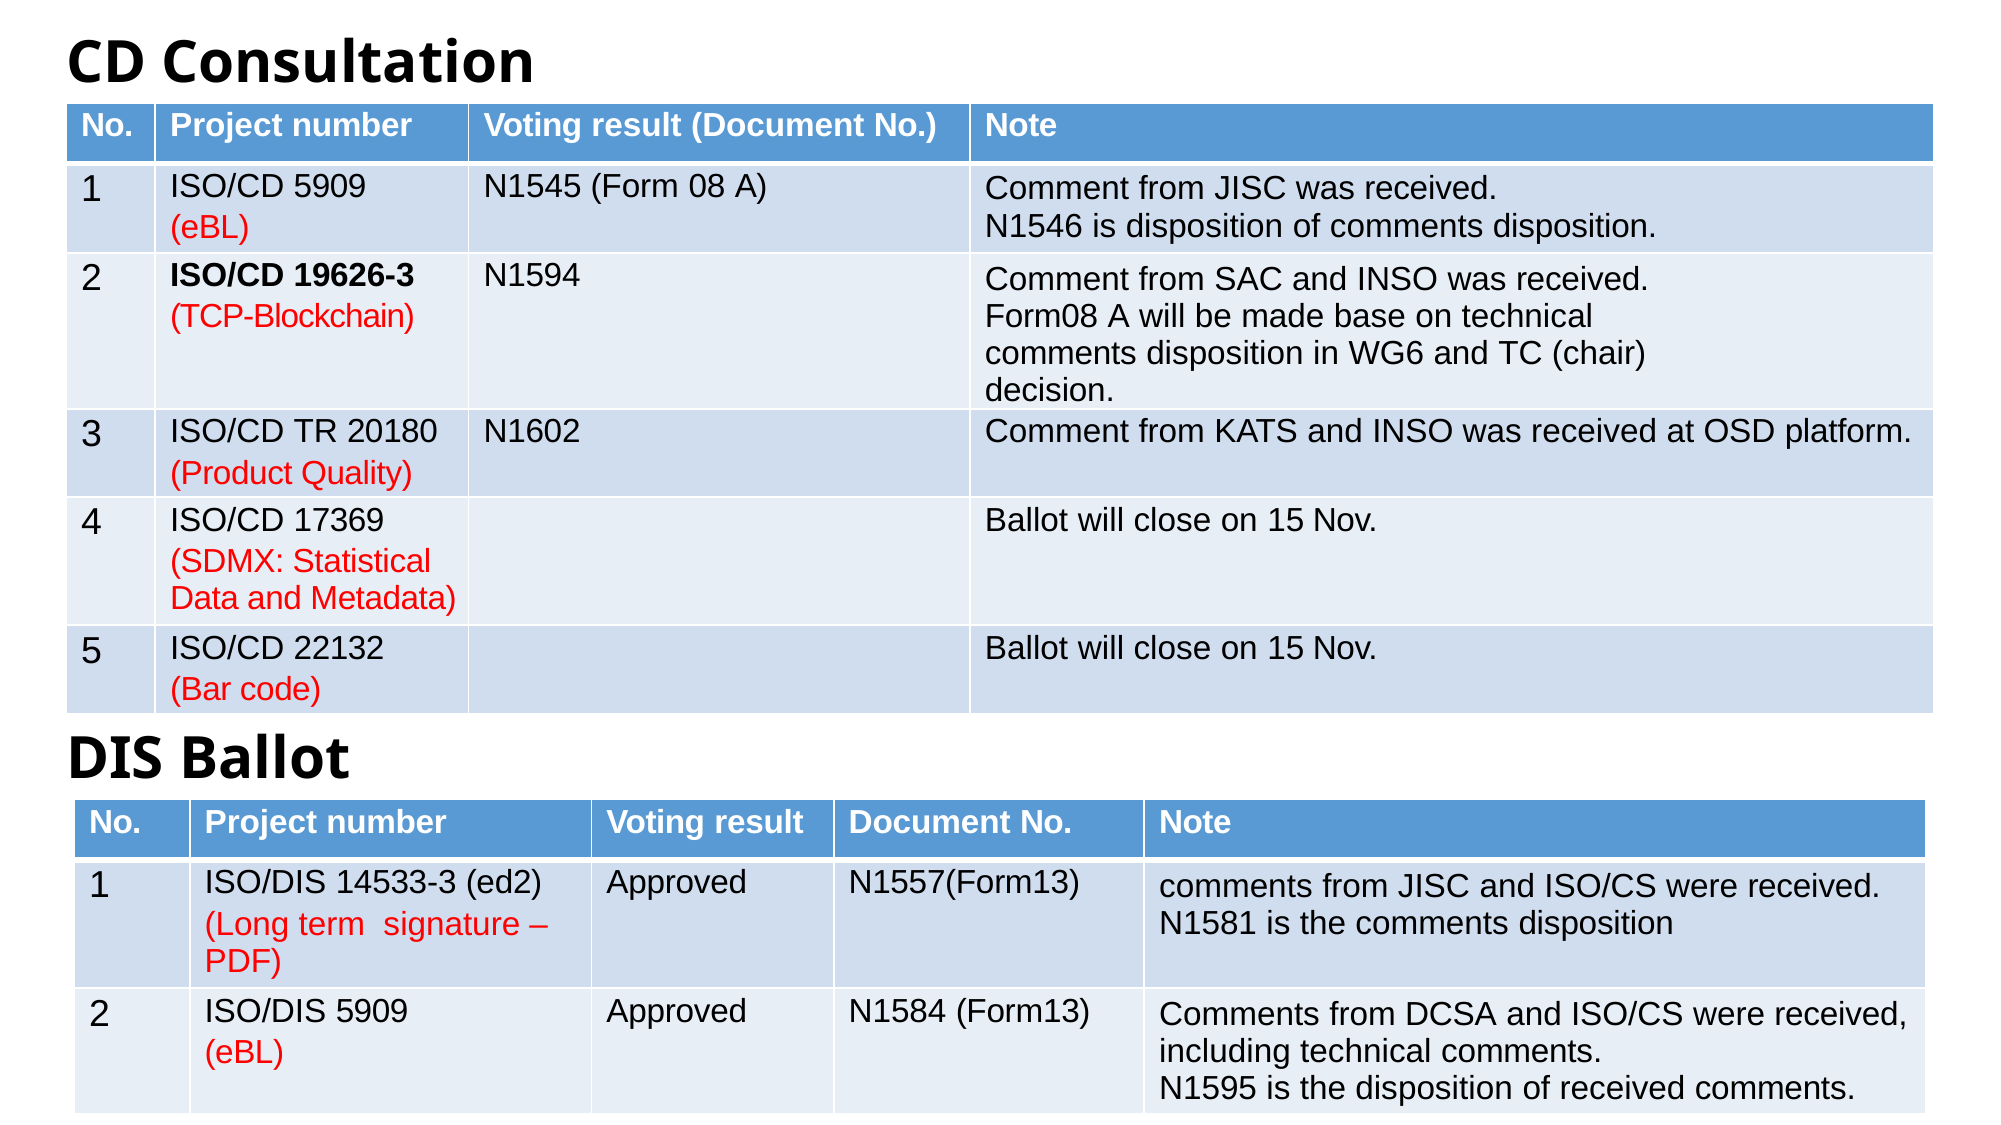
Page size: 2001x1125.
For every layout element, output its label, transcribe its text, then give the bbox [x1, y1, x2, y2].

table_header Voting result (Document No.) [469, 104, 969, 161]
table_header Project number [191, 800, 591, 857]
table_cell Ballot will close on 15 Nov. [971, 626, 1933, 713]
table_cell N1545 (Form 08 A) [469, 166, 969, 252]
table_header Note [971, 104, 1933, 161]
text_box CD Consultation [51, 17, 639, 102]
table_header No. [67, 104, 154, 161]
table_cell 4 [67, 498, 154, 624]
table_cell [469, 626, 969, 713]
table_cell ISO/CD 17369 (SDMX: Statistical Data and Metadata) [156, 498, 468, 624]
table_cell Comments from DCSA and ISO/CS were received, including technical comments. N1595 is the disposition of received comments. [1145, 989, 1925, 1113]
table_cell 3 [67, 410, 154, 496]
table_cell N1602 [469, 410, 969, 496]
table_cell Comment from JISC was received. N1546 is disposition of comments disposition. [971, 166, 1933, 252]
table_cell 2 [67, 254, 154, 408]
table_header Voting result [592, 800, 833, 857]
table_cell N1557(Form13) [835, 863, 1143, 987]
table_cell ISO/CD 19626-3 (TCP-Blockchain) [156, 254, 468, 408]
table_cell Comment from SAC and INSO was received. Form08 A will be made base on technical comments disposition in WG6 and TC (chair) decision. [971, 254, 1933, 408]
table_cell Approved [592, 863, 833, 987]
table_cell ISO/CD TR 20180 (Product Quality) [156, 410, 468, 496]
table_cell 1 [75, 863, 189, 987]
table_cell ISO/DIS 5909 (eBL) [191, 989, 591, 1113]
table_cell comments from JISC and ISO/CS were received. N1581 is the comments disposition [1145, 863, 1925, 987]
table_header Document No. [835, 800, 1143, 857]
table_cell [469, 498, 969, 624]
text_box DIS Ballot [51, 713, 639, 798]
table_cell Ballot will close on 15 Nov. [971, 498, 1933, 624]
table_cell 1 [67, 166, 154, 252]
table_cell 5 [67, 626, 154, 713]
table_cell ISO/CD 22132 (Bar code) [156, 626, 468, 713]
table_cell Comment from KATS and INSO was received at OSD platform. [971, 410, 1933, 496]
table_header Note [1145, 800, 1925, 857]
table_cell ISO/DIS 14533-3 (ed2) (Long term signature – PDF) [191, 863, 591, 987]
table_header Project number [156, 104, 468, 161]
table_cell 2 [75, 989, 189, 1113]
table_header No. [75, 800, 189, 857]
table_cell N1584 (Form13) [835, 989, 1143, 1113]
table_cell N1594 [469, 254, 969, 408]
table_cell ISO/CD 5909 (eBL) [156, 166, 468, 252]
table_cell Approved [592, 989, 833, 1113]
